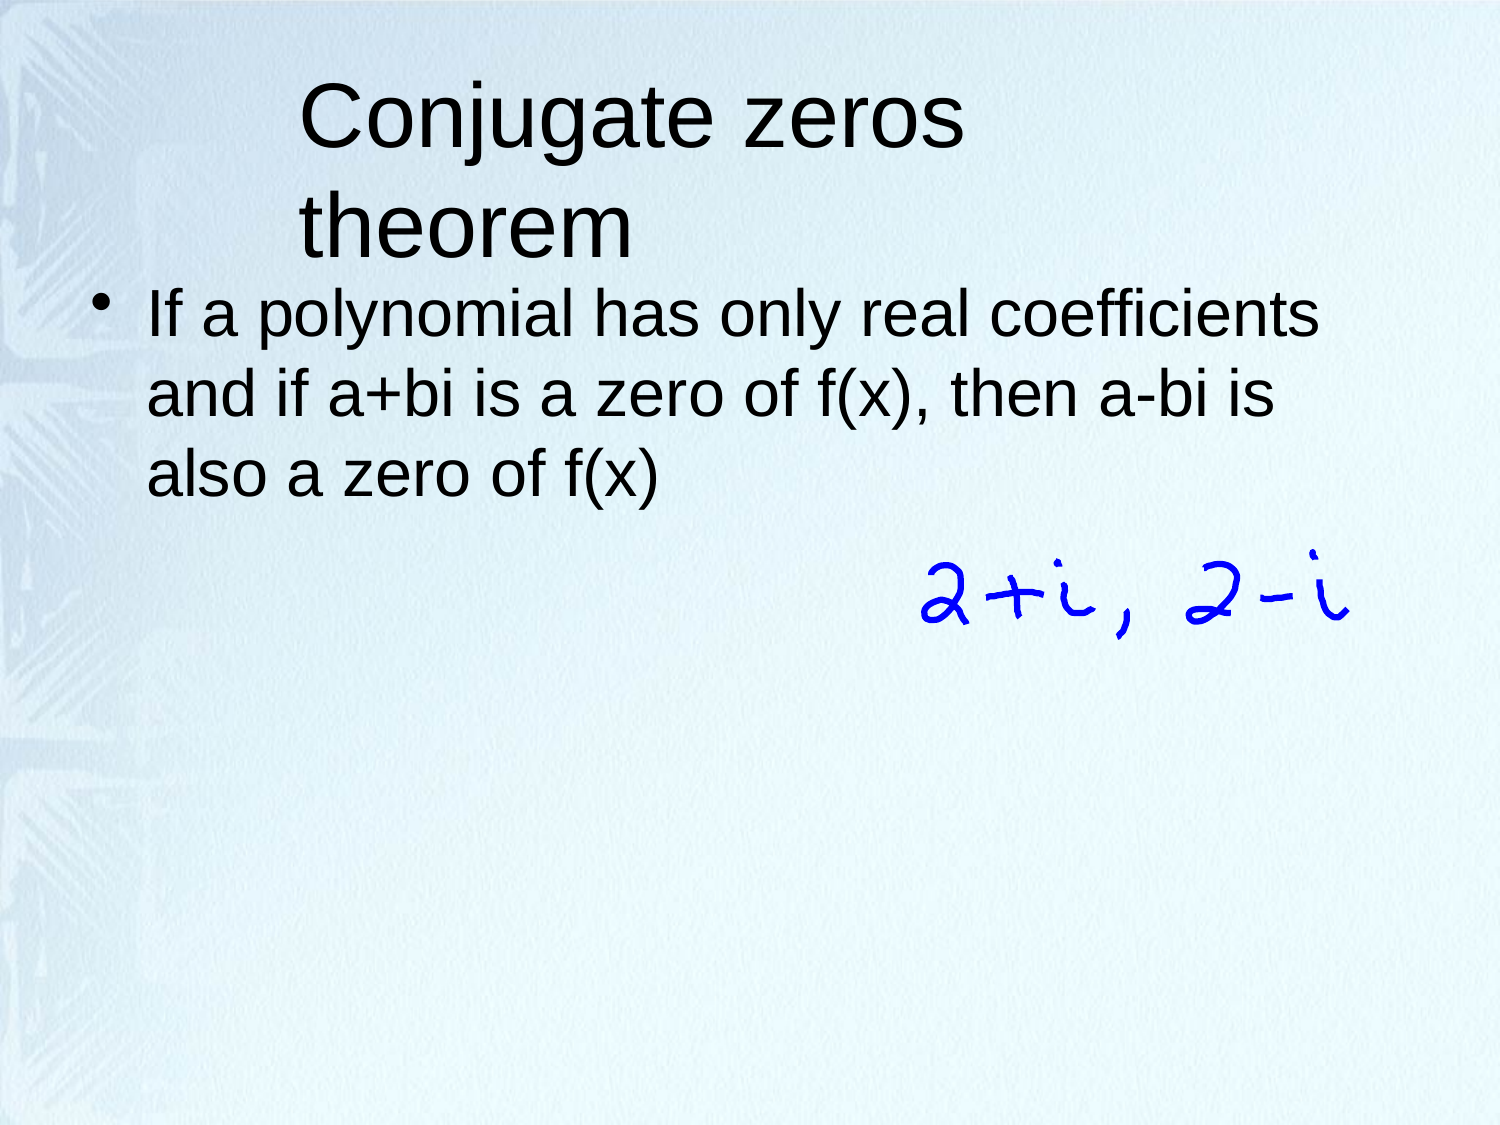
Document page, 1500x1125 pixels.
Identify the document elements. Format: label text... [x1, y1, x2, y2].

list If a polynomial has only real coefficients and if a+bi is a zero of f(x), then a-bi is also a zero of f(x) [74, 262, 1426, 1006]
picture [0, 0, 1500, 1125]
text_box [1062, 584, 1094, 614]
text_box [986, 591, 1015, 599]
text_box [1188, 563, 1238, 623]
text_box [923, 564, 968, 625]
text_box [1017, 591, 1044, 597]
text_box [1318, 579, 1349, 619]
text_box [1260, 595, 1293, 600]
text_box [1116, 609, 1128, 638]
text_box [1054, 560, 1061, 567]
title Conjugate zeros theorem [283, 44, 1217, 262]
text_box [1009, 577, 1021, 618]
